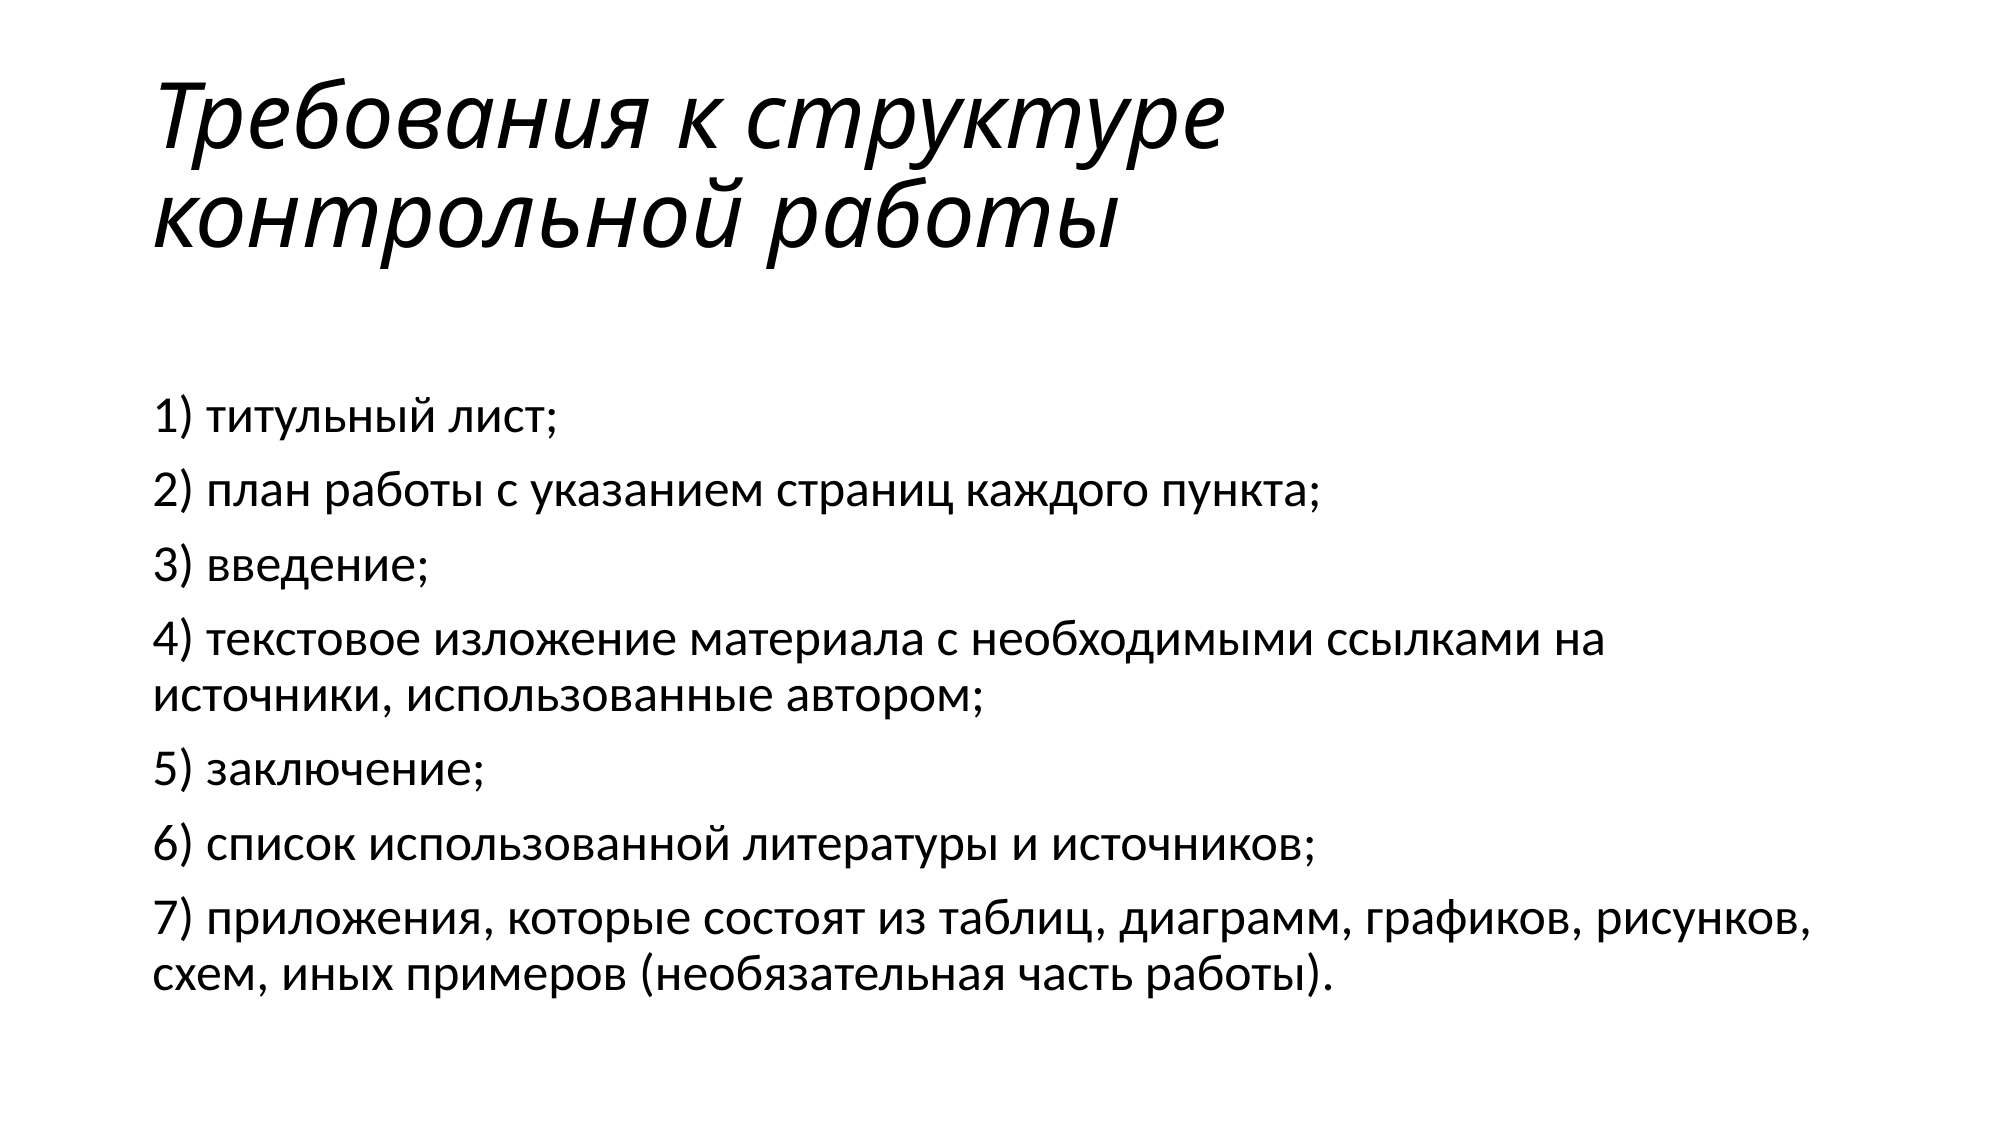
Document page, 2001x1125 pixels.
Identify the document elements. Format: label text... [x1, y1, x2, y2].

title Требования к структуре контрольной работы [137, 59, 1863, 278]
list 1) титульный лист; 2) план работы с указанием страниц каждого пункта; 3) введение; 4) текстовое изложение материала с необходимыми ссылками на источники, использованные автором; 5) заключение; 6) список использованной литературы и источников; 7) приложения, которые состоят из таблиц, диаграмм, графиков, рисунков, схем, иных примеров (необязательная часть работы). [137, 299, 1863, 1014]
